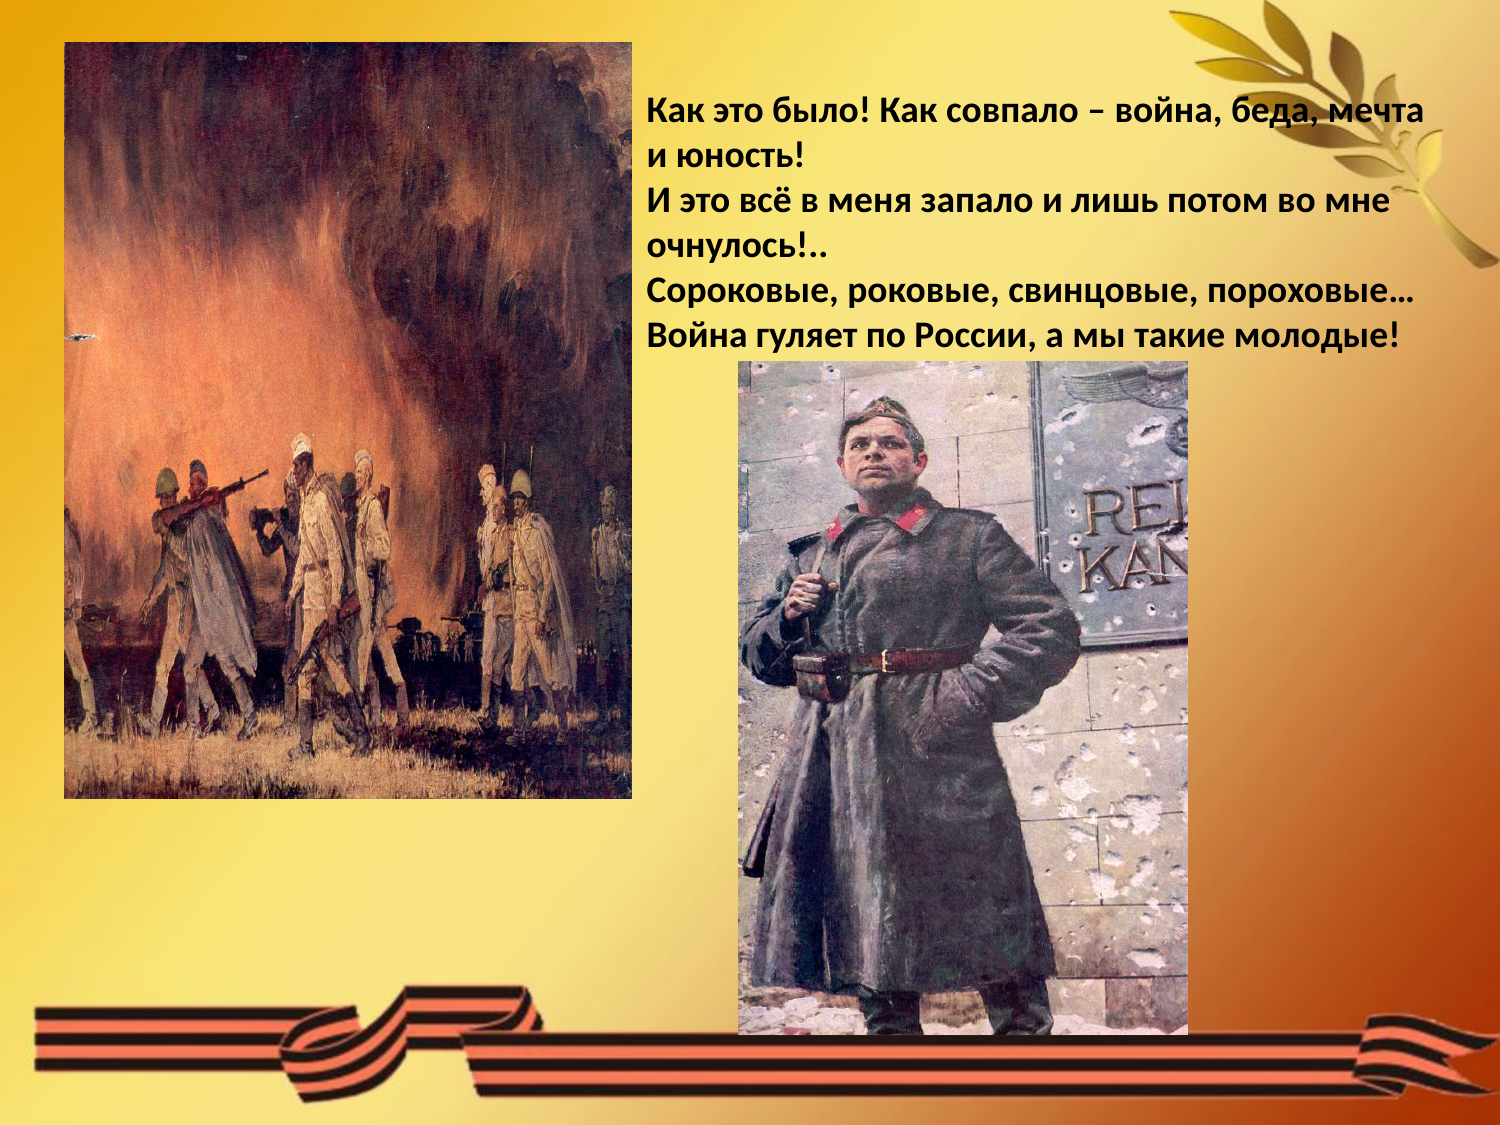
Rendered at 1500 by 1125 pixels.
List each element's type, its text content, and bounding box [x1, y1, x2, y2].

text_box Как это было! Как совпало – война, беда, мечта и юность! И это всё в меня запало и лишь потом во мне очнулось!.. Сороковые, роковые, свинцовые, пороховые… Война гуляет по России, а мы такие молодые! [637, 78, 1465, 408]
picture [0, 0, 1500, 1125]
